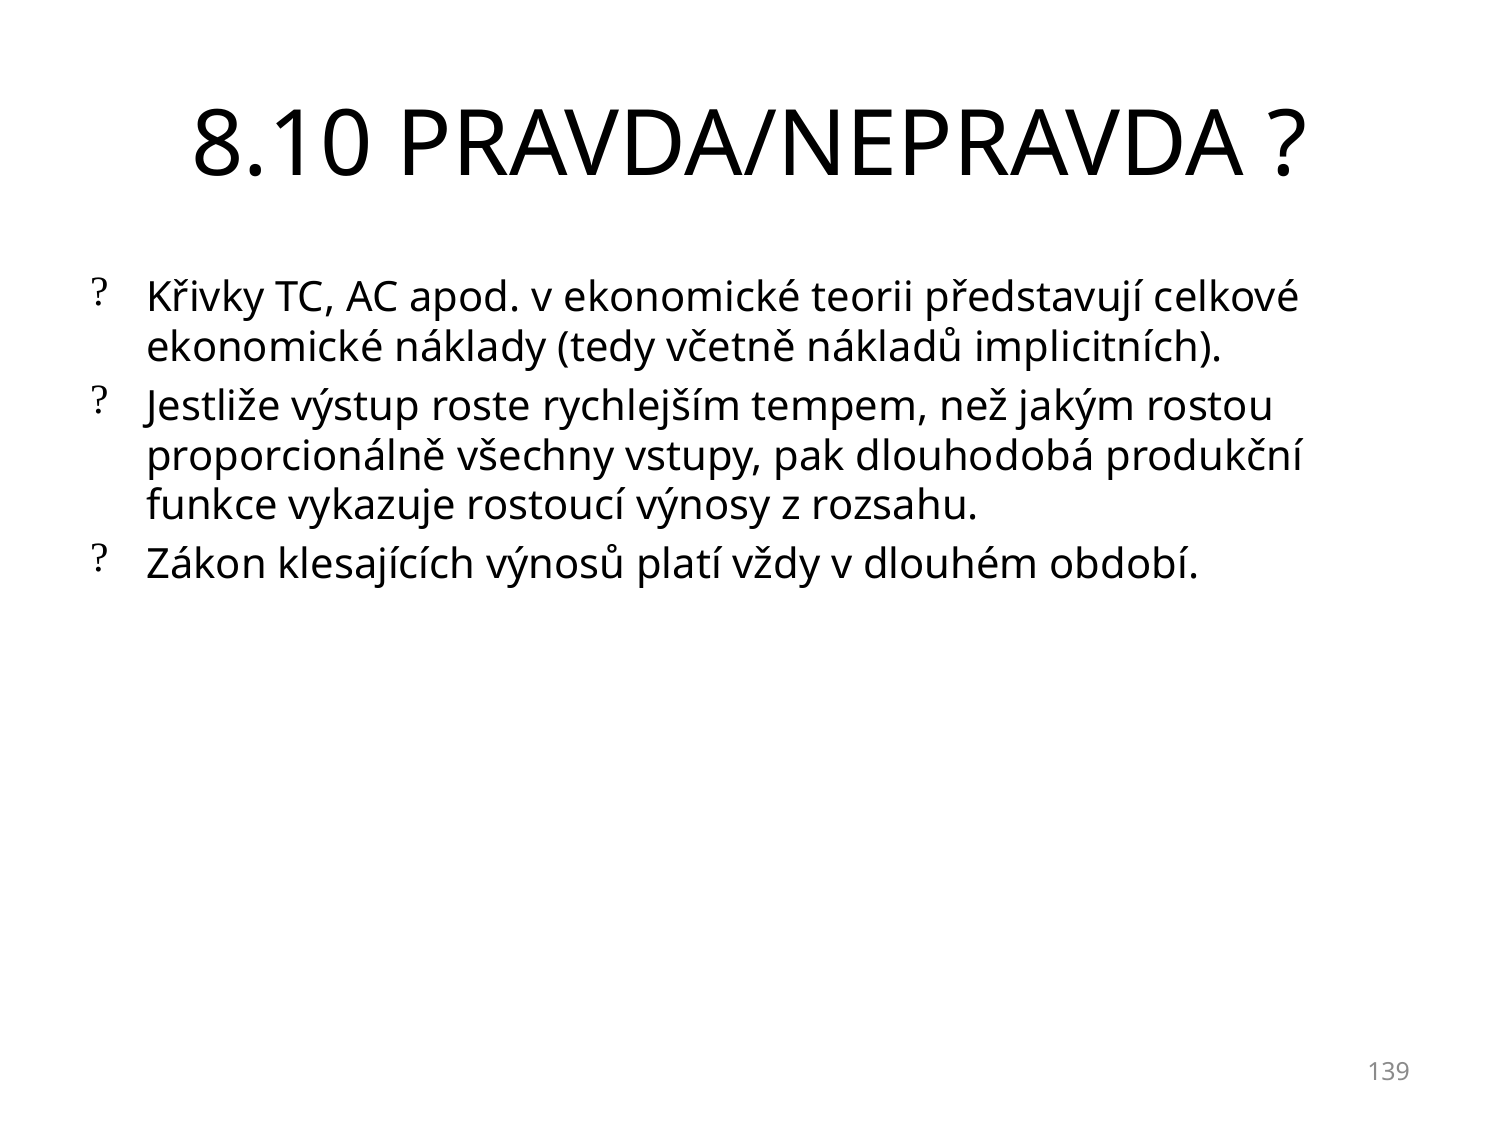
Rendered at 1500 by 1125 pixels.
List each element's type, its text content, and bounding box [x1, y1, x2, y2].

title 8.10 PRAVDA/NEPRAVDA ? [75, 45, 1425, 233]
slide_number 139 [1074, 1042, 1425, 1103]
list Křivky TC, AC apod. v ekonomické teorii představují celkové ekonomické náklady (tedy včetně nákladů implicitních). Jestliže výstup roste rychlejším tempem, než jakým rostou proporcionálně všechny vstupy, pak dlouhodobá produkční funkce vykazuje rostoucí výnosy z rozsahu. Zákon klesajících výnosů platí vždy v dlouhém období. [75, 262, 1425, 1005]
